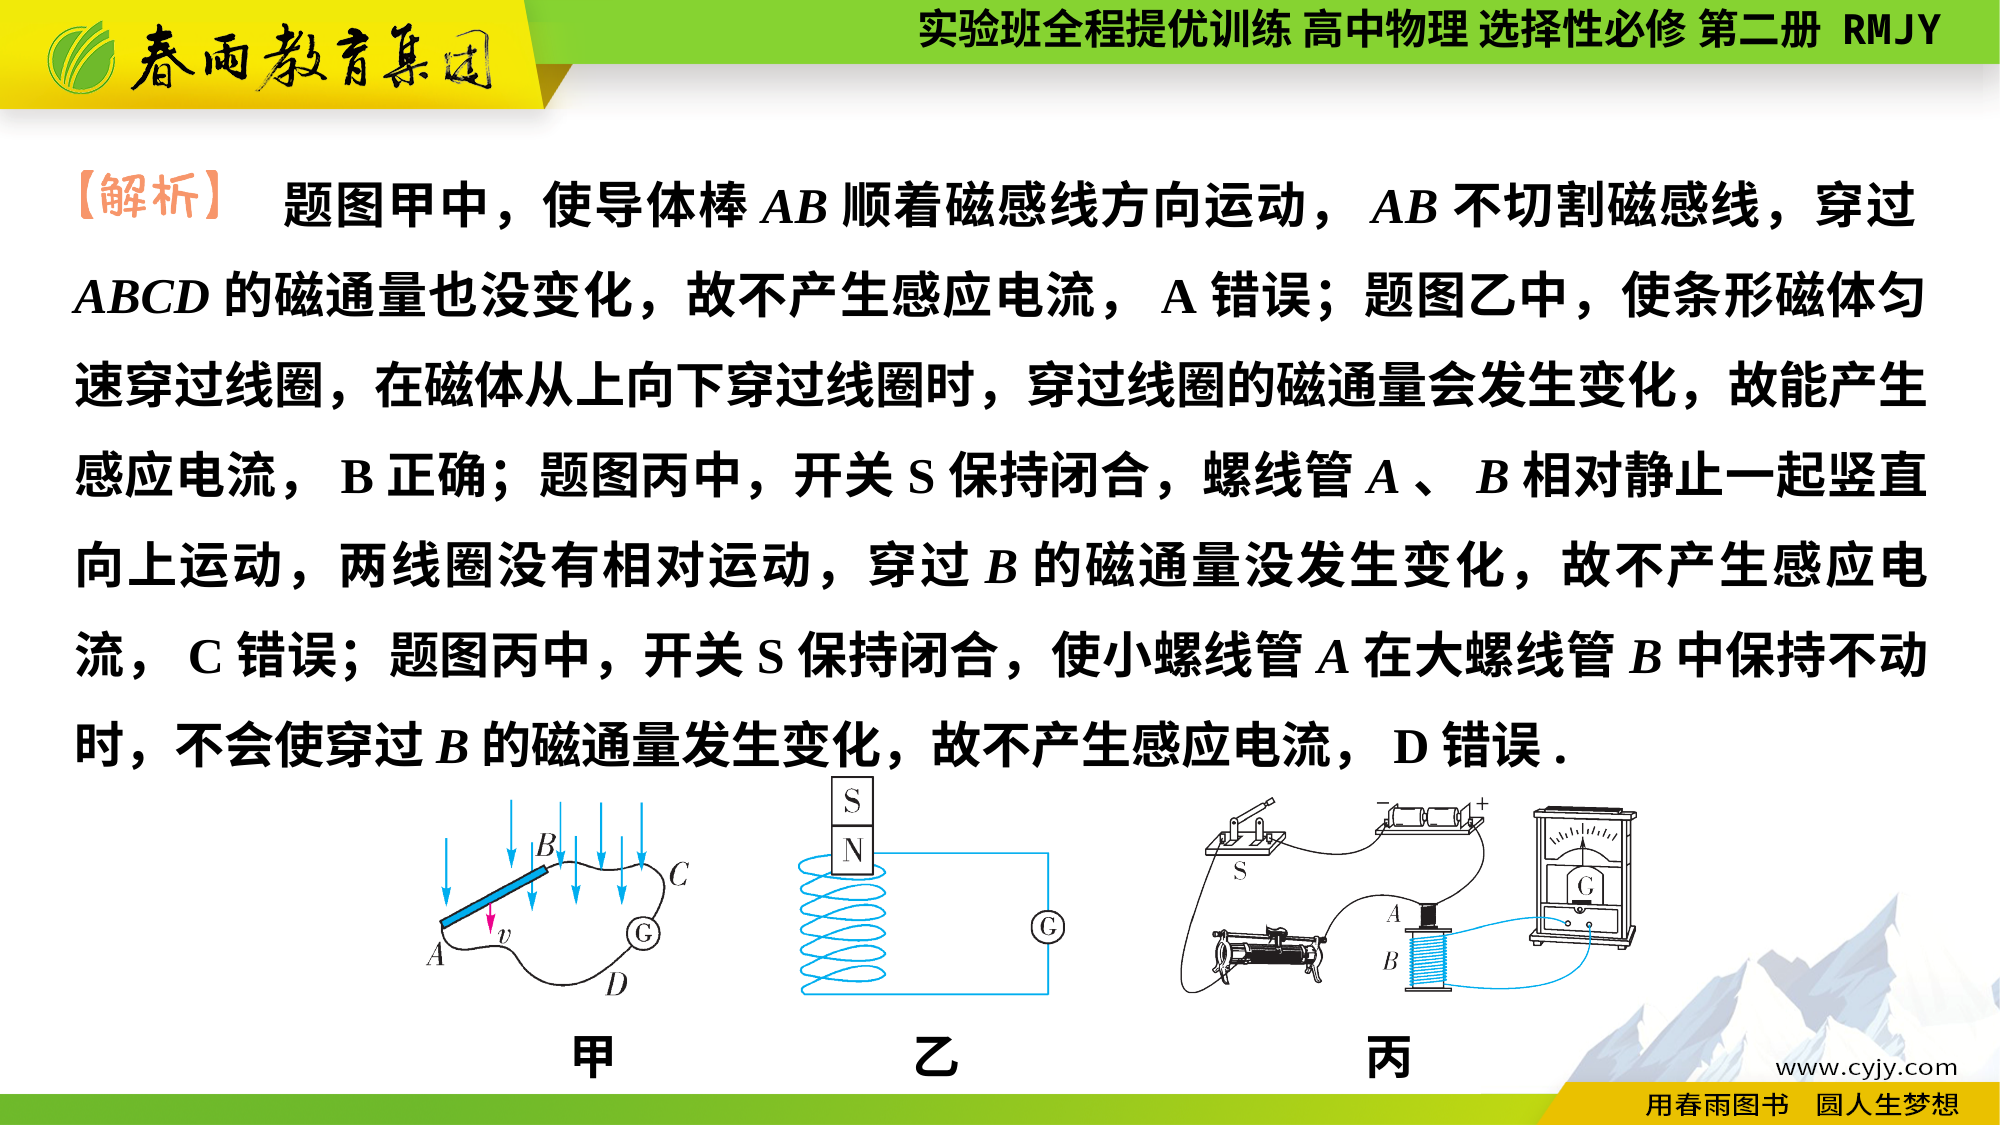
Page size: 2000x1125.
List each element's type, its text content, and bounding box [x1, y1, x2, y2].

text_box 甲 乙 丙 [554, 991, 1433, 1092]
list 题图甲中，使导体棒AB顺着磁感线方向运动，AB不切割磁感线，穿过ABCD的磁通量也没变化，故不产生感应电流，A错误；题图乙中，使条形磁体匀速穿过线圈，在磁体从上向下穿过线圈时，穿过线圈的磁通量会发生变化，故能产生感应电流，B正确；题图丙中，开关S保持闭合，螺线管A、B相对静止一起竖直向上运动，两线圈没有相对运动，穿过B的磁通量没发生变化，故不产生感应电流，C错误；题图丙中，开关S保持闭合，使小螺线管A在大螺线管B中保持不动时，不会使穿过B的磁通量发生变化，故不产生感应电流，D错误. [59, 135, 1944, 787]
picture [0, 0, 2000, 1125]
